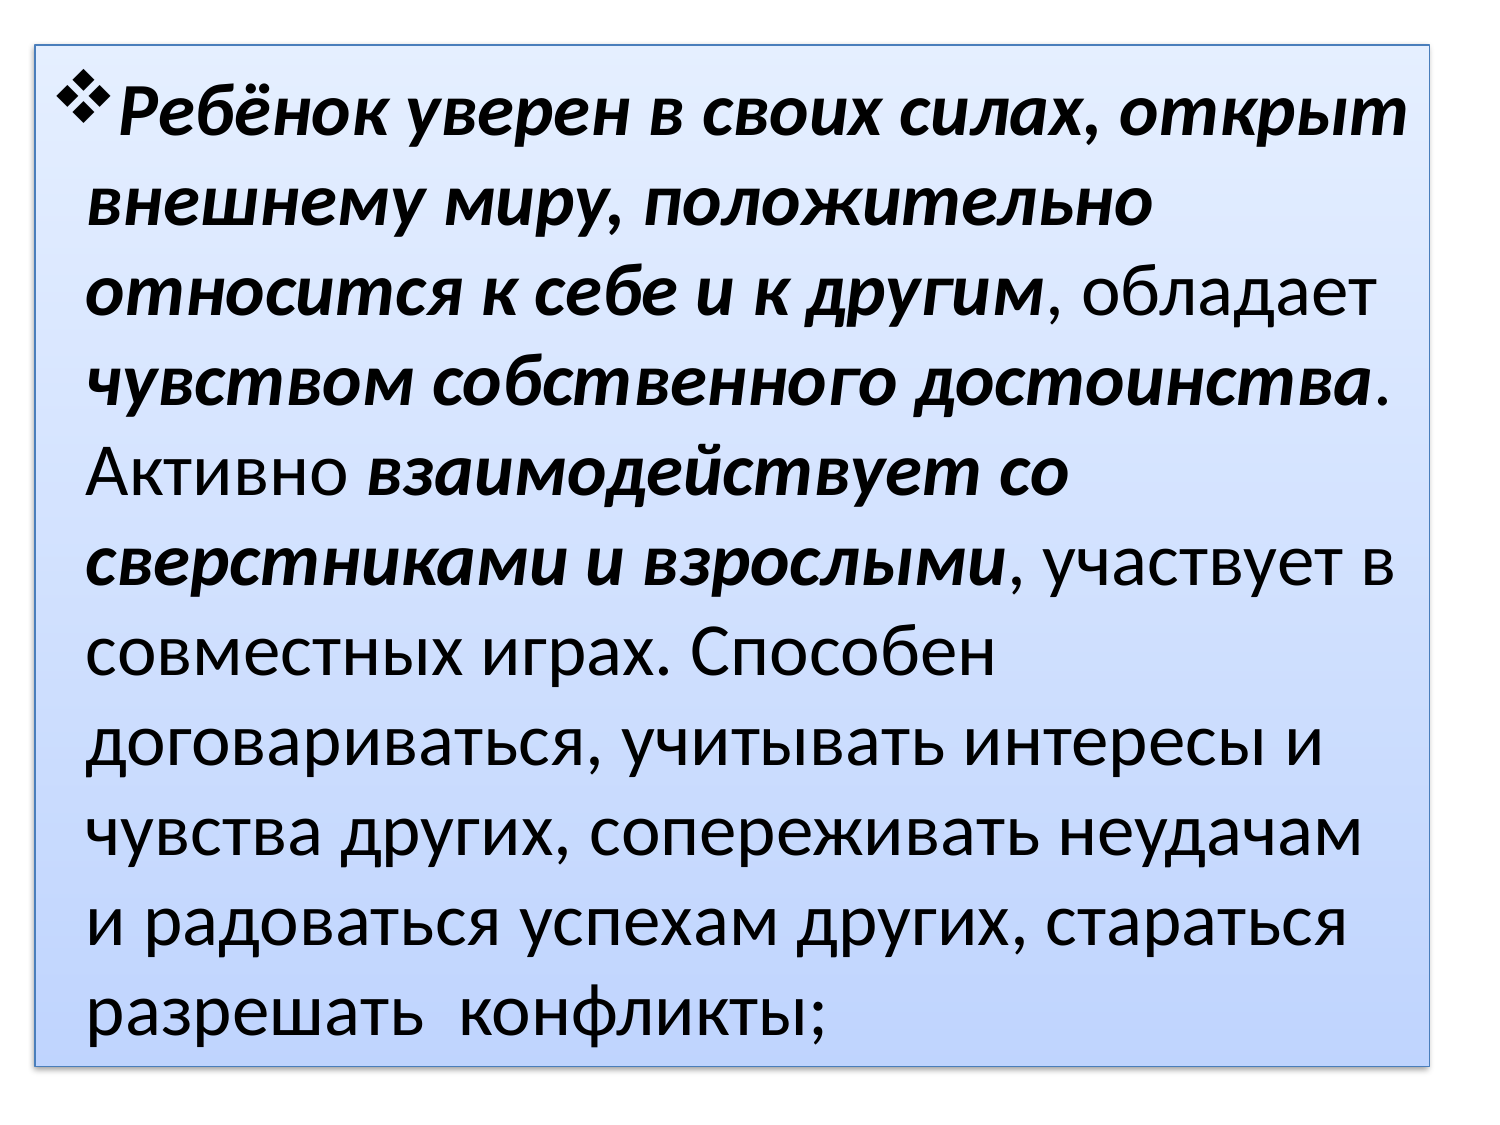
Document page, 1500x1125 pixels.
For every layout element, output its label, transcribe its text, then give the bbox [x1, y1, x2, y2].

title Ребёнок уверен в своих силах, открыт внешнему миру, положительно относится к себе и к другим, обладает чувством собственного достоинства. Активно взаимодействует со сверстниками и взрослыми, участвует в совместных играх. Способен договариваться, учитывать интересы и чувства других, сопереживать неудачам и радоваться успехам других, стараться разрешать конфликты; [34, 44, 1430, 1067]
